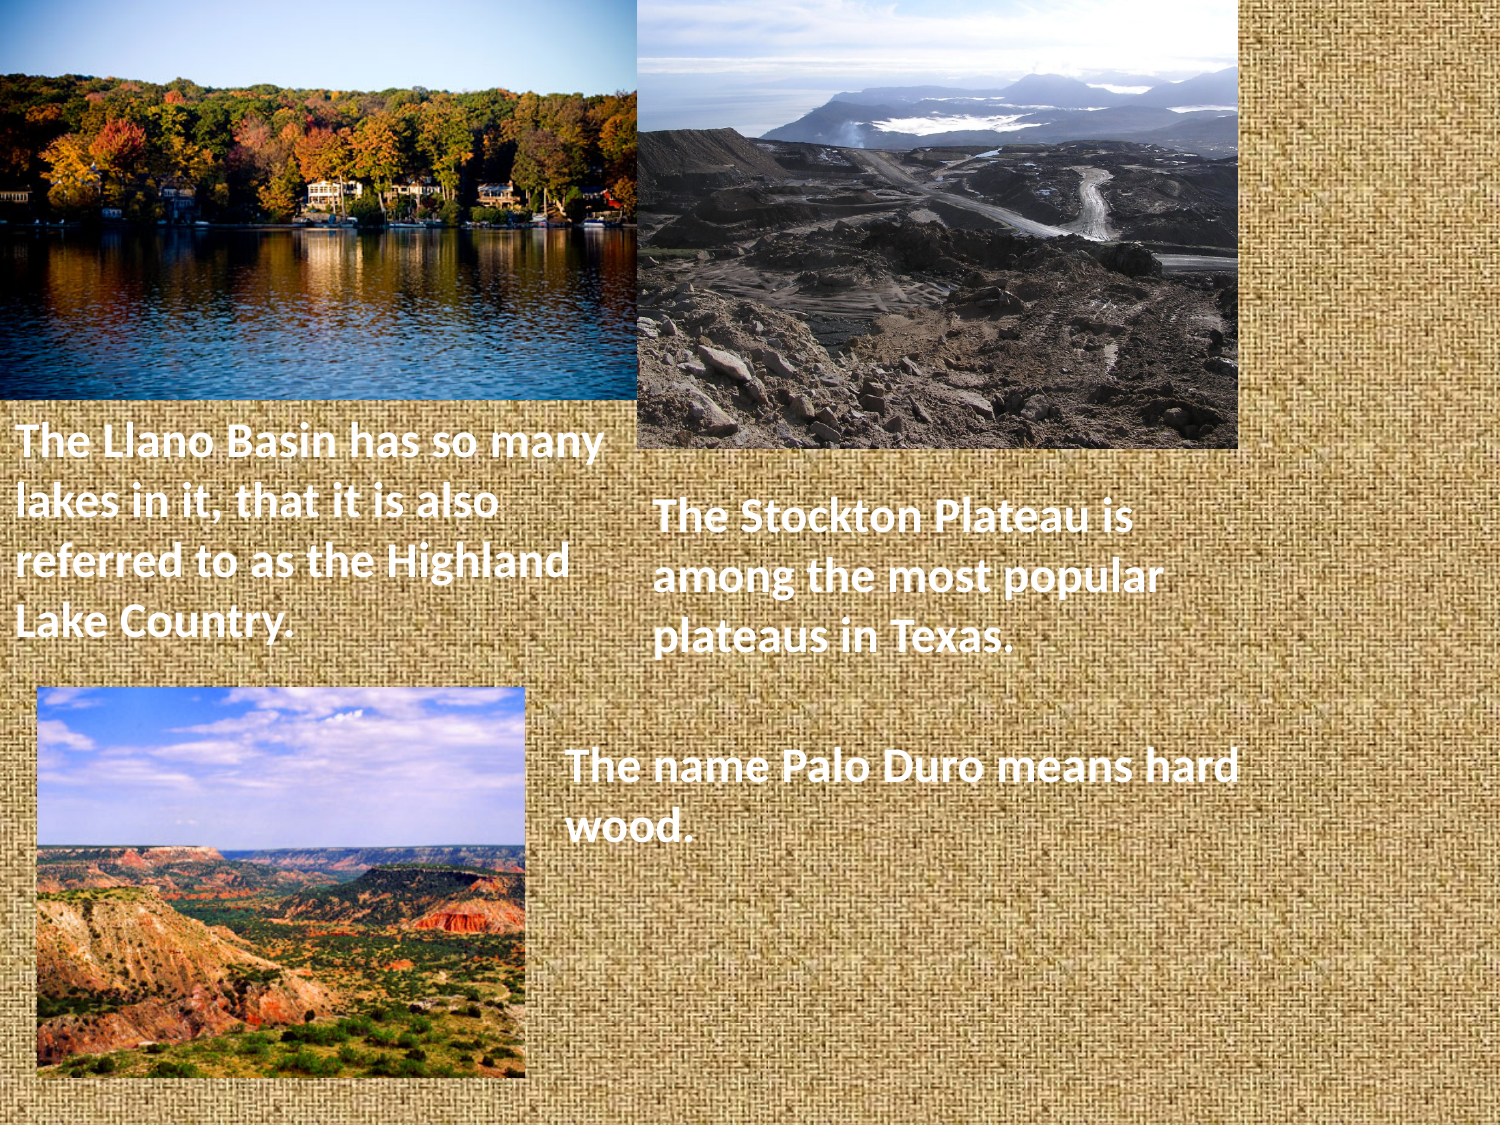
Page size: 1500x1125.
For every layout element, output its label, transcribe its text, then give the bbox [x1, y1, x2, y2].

text_box The Llano Basin has so many lakes in it, that it is also referred to as the Highland Lake Country. [0, 409, 638, 655]
text_box The Stockton Plateau is among the most popular plateaus in Texas. [637, 474, 1238, 670]
picture [0, 0, 1500, 1125]
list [0, 0, 635, 401]
text_box The name Palo Duro means hard wood. [549, 724, 1263, 860]
